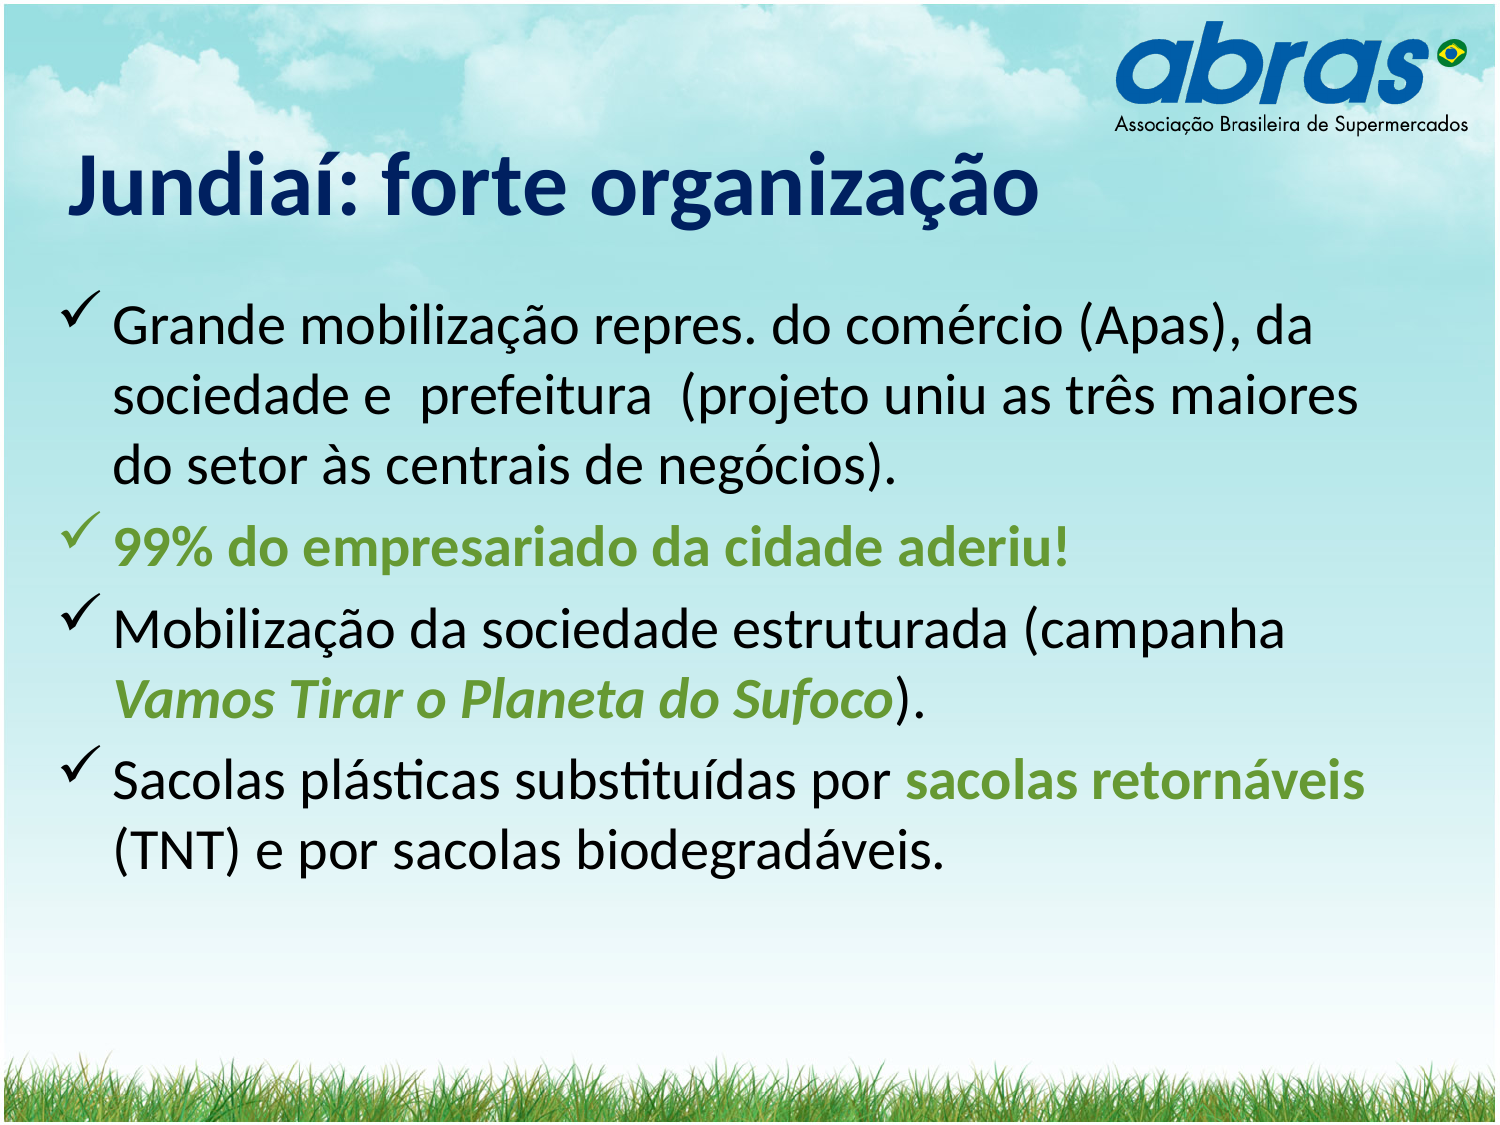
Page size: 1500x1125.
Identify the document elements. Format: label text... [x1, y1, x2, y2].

picture [0, 0, 1500, 1125]
title Jundiaí: forte organização [52, 101, 1426, 256]
list Grande mobilização repres. do comércio (Apas), da sociedade e prefeitura (projeto uniu as três maiores do setor às centrais de negócios). 99% do empresariado da cidade aderiu! Mobilização da sociedade estruturada (campanha Vamos Tirar o Planeta do Sufoco). Sacolas plásticas substituídas por sacolas retornáveis (TNT) e por sacolas biodegradáveis. [41, 278, 1392, 1047]
